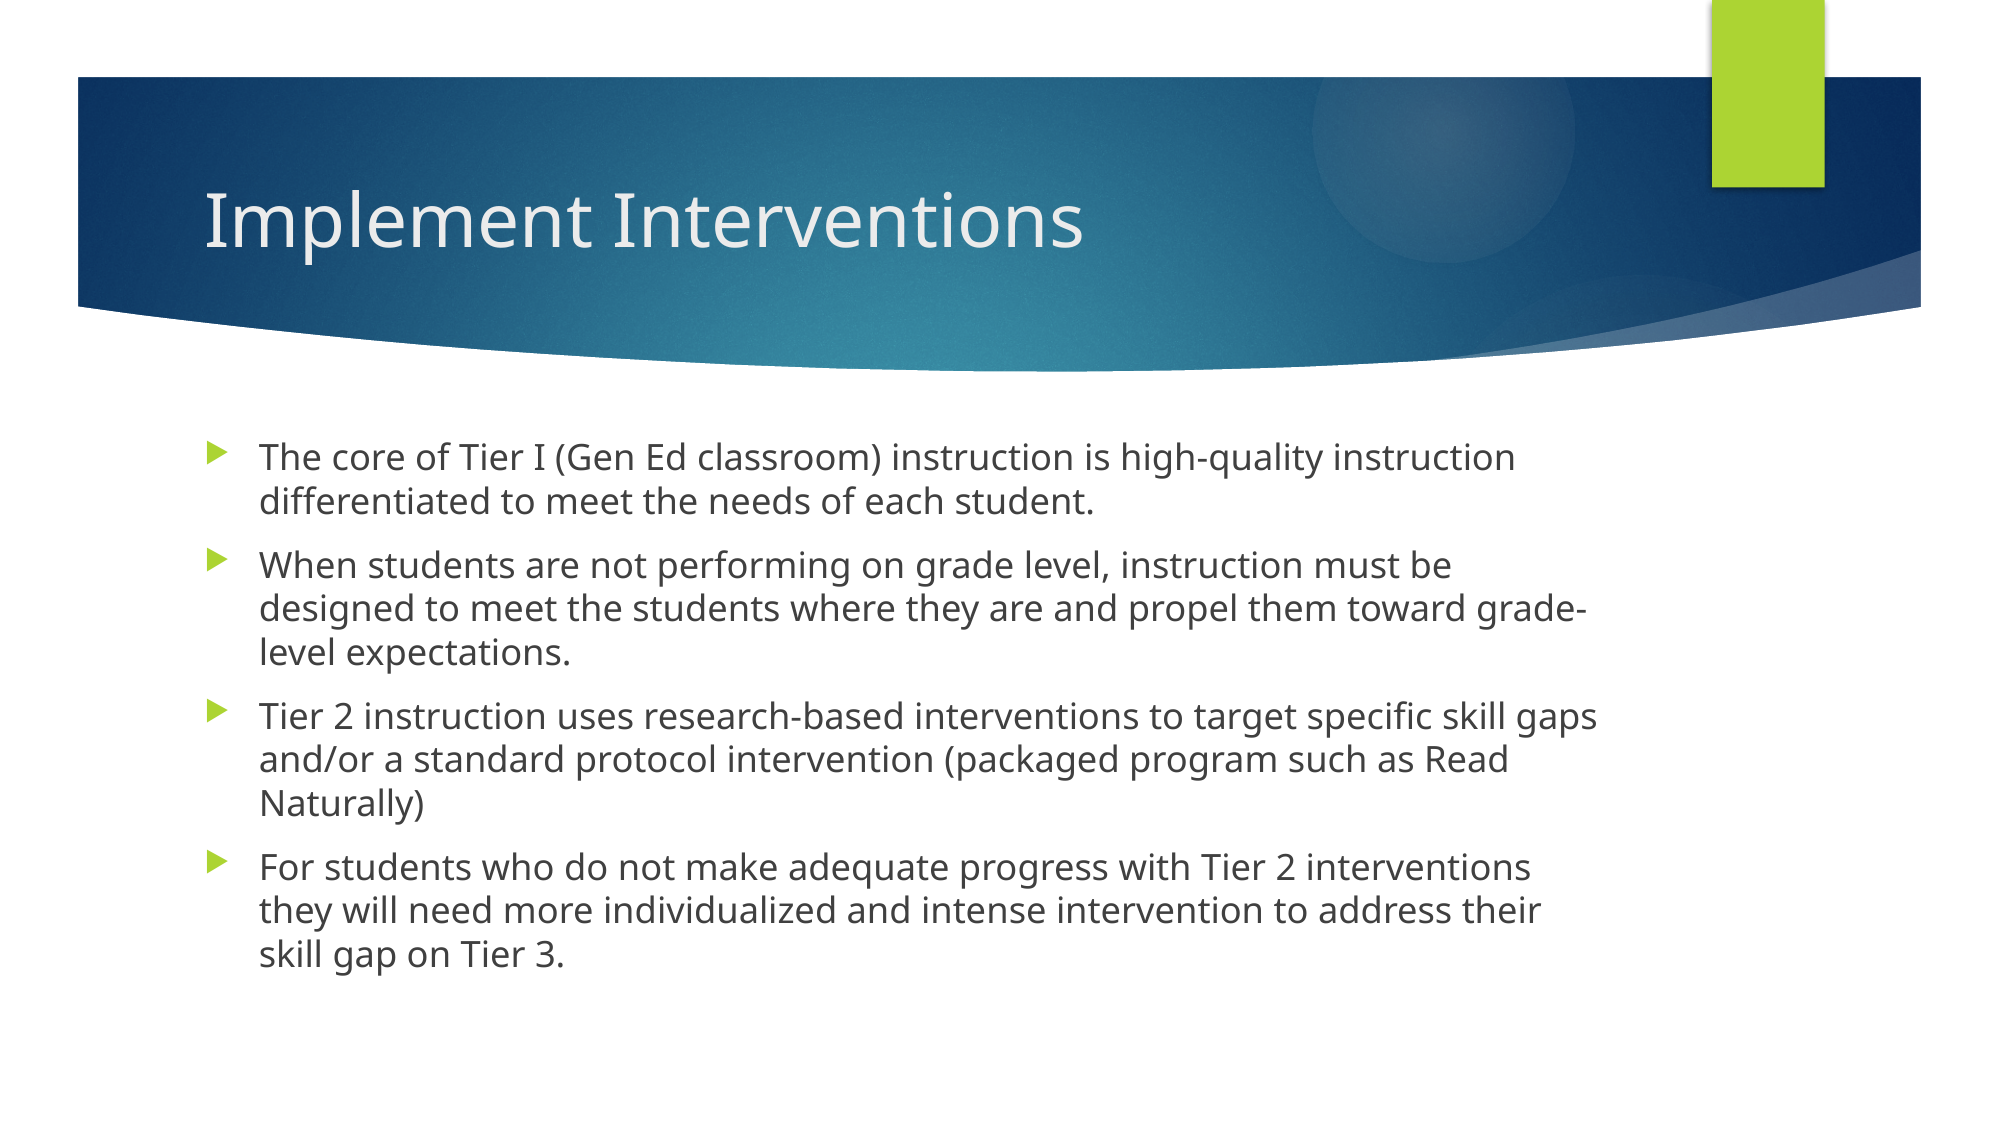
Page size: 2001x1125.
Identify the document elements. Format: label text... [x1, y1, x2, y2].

title Implement Interventions [189, 159, 1627, 276]
list The core of Tier I (Gen Ed classroom) instruction is high-quality instruction differentiated to meet the needs of each student. When students are not performing on grade level, instruction must be designed to meet the students where they are and propel them toward grade-level expectations. Tier 2 instruction uses research-based interventions to target specific skill gaps and/or a standard protocol intervention (packaged program such as Read Naturally) For students who do not make adequate progress with Tier 2 interventions they will need more individualized and intense intervention to address their skill gap on Tier 3. [189, 427, 1627, 988]
